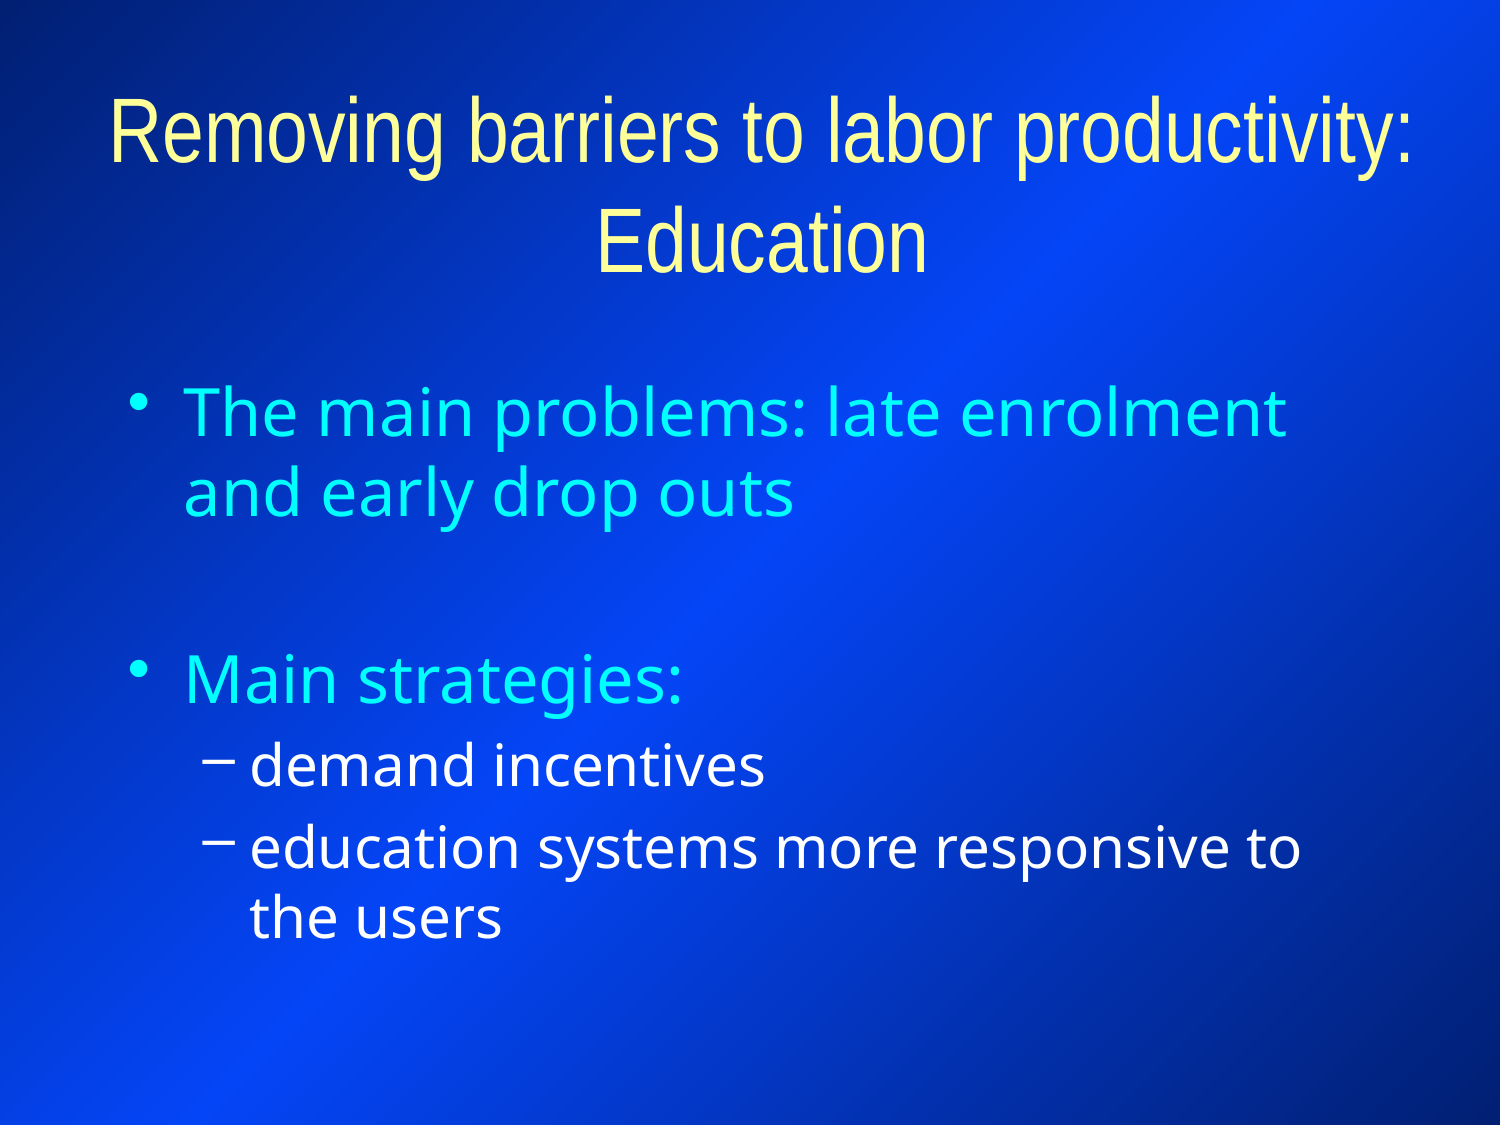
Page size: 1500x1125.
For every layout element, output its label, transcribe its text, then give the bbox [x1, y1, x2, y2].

list The main problems: late enrolment and early drop outs Main strategies: demand incentives education systems more responsive to the users [112, 362, 1388, 1038]
title Removing barriers to labor productivity: Education [87, 87, 1438, 276]
